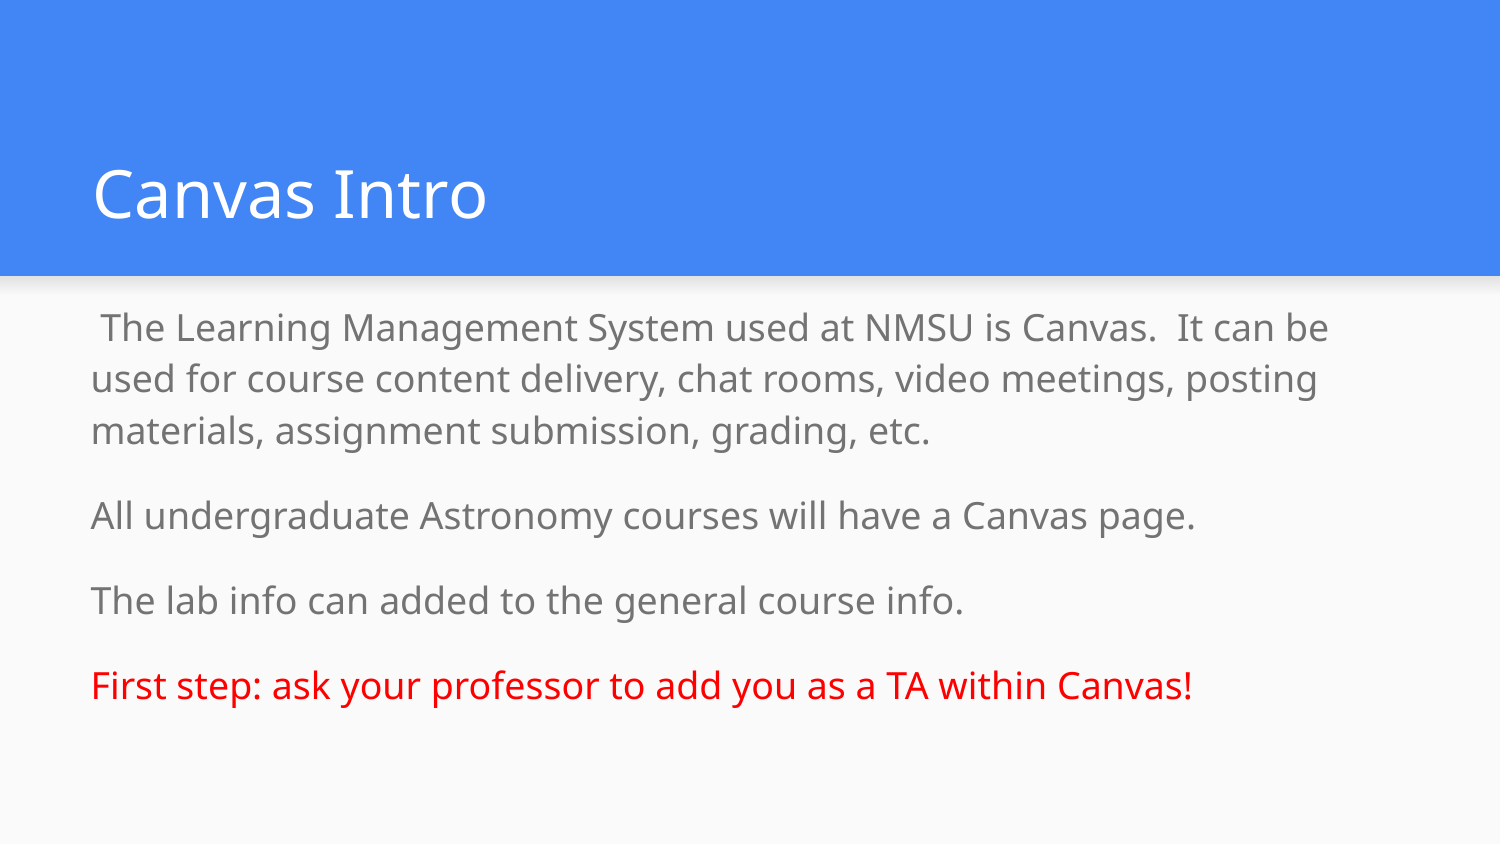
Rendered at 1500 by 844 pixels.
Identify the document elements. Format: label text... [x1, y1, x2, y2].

list The Learning Management System used at NMSU is Canvas. It can be used for course content delivery, chat rooms, video meetings, posting materials, assignment submission, grading, etc. All undergraduate Astronomy courses will have a Canvas page. The lab info can added to the general course info. First step: ask your professor to add you as a TA within Canvas! [75, 281, 1425, 793]
title Canvas Intro [77, 121, 1427, 248]
